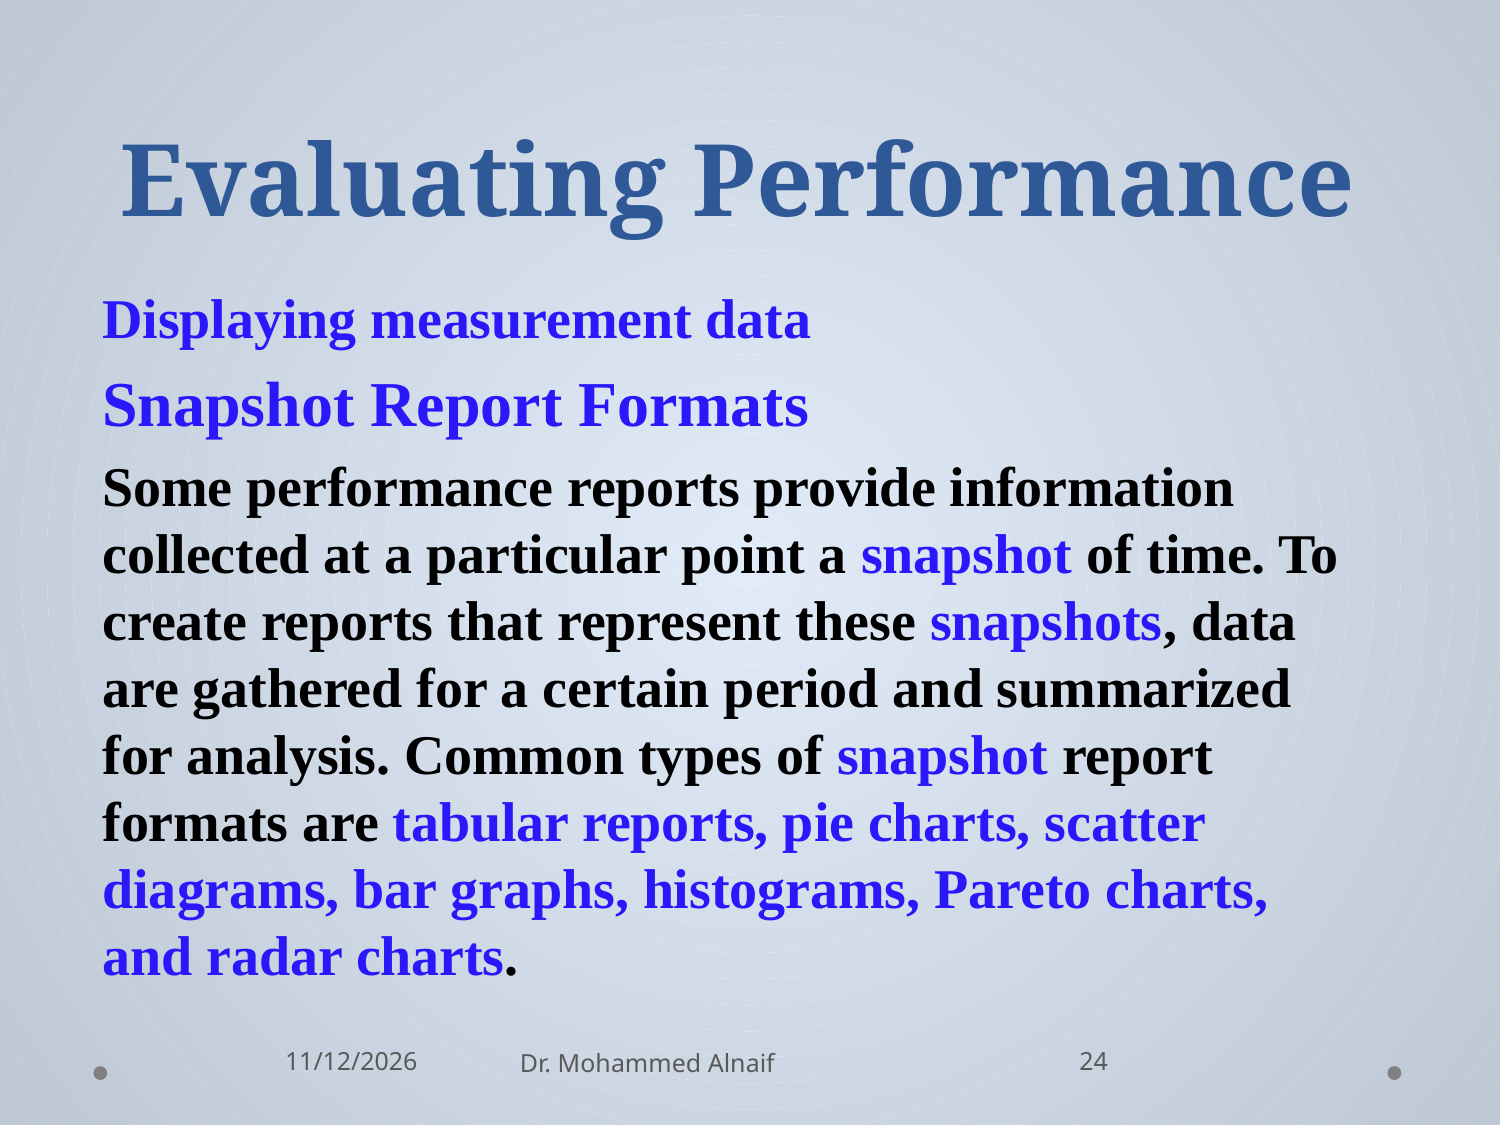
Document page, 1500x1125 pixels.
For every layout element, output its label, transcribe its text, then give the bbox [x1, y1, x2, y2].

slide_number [75, 1025, 425, 1100]
title Evaluating Performance [100, 78, 1376, 244]
slide_number 24 [1074, 1025, 1425, 1100]
footer Dr. Mohammed Alnaif [512, 1025, 988, 1100]
subtitle Displaying measurement data Snapshot Report Formats Some performance reports provide information collected at a particular point a snapshot of time. To create reports that represent these snapshots, data are gathered for a certain period and summarized for analysis. Common types of snapshot report formats are tabular reports, pie charts, scatter diagrams, bar graphs, histograms, Pareto charts, and radar charts. [87, 275, 1388, 1001]
